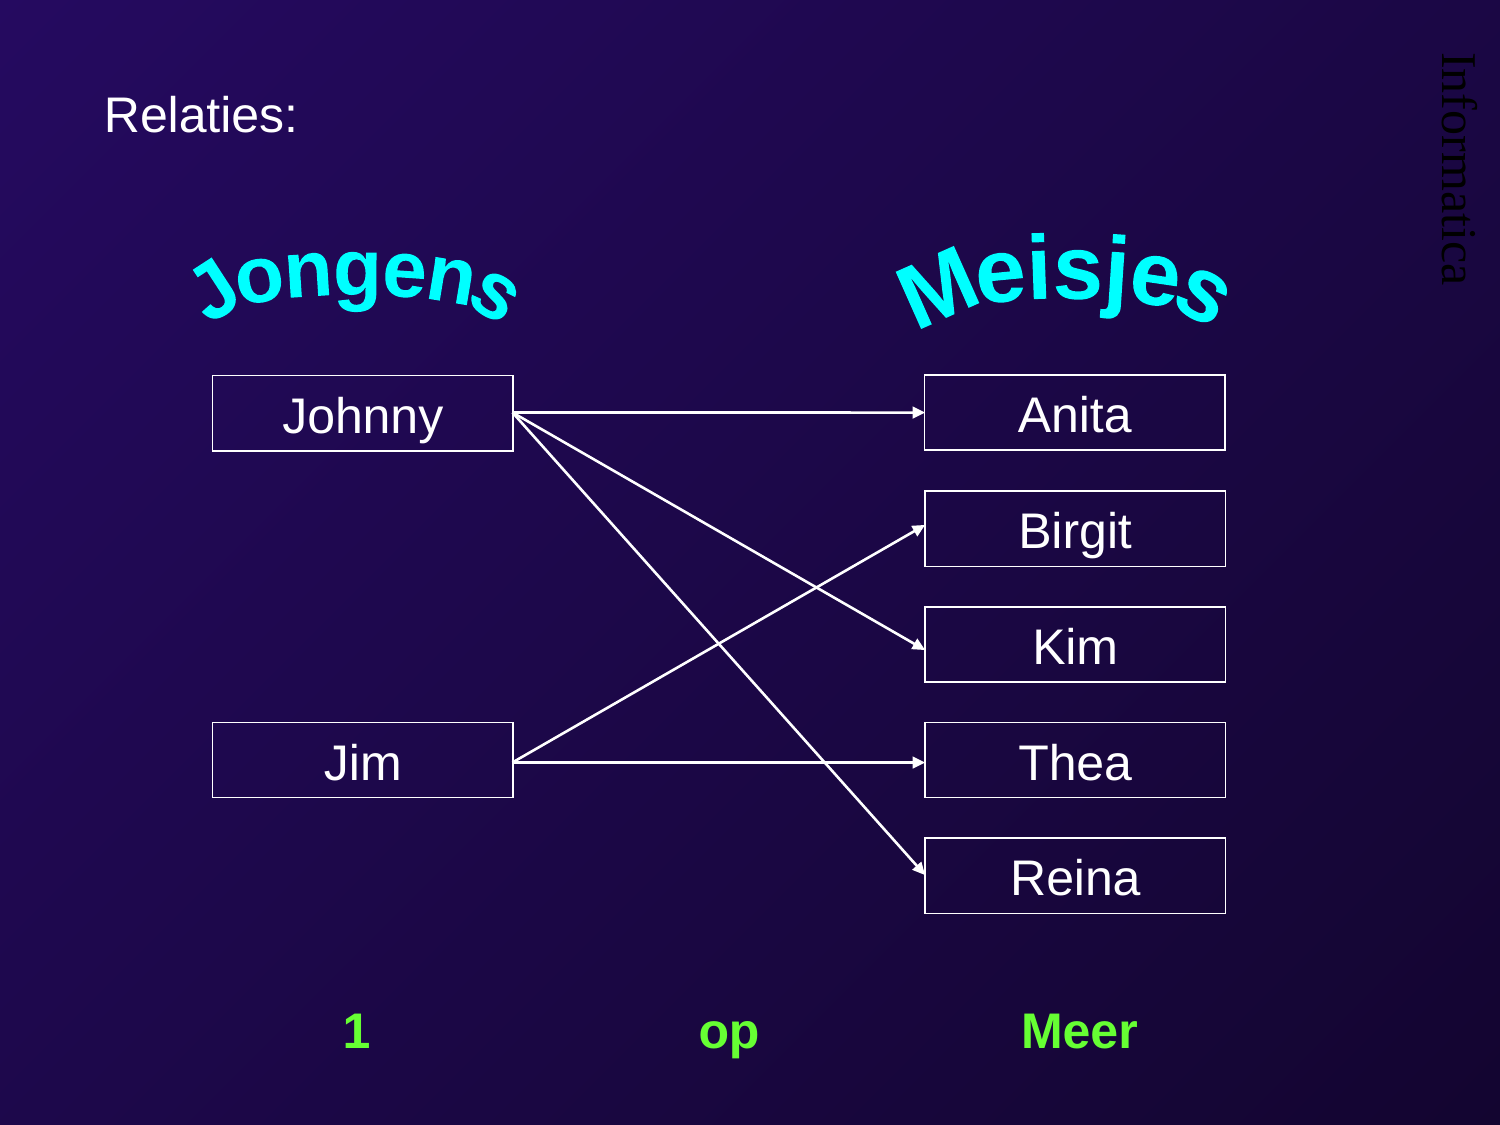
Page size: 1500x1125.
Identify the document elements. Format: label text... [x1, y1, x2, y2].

text_box [719, 525, 919, 644]
text_box [817, 588, 919, 650]
text_box [518, 406, 919, 419]
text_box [212, 374, 514, 799]
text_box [924, 373, 1226, 915]
text_box [518, 418, 919, 873]
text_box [327, 990, 1153, 1066]
text_box Relaties: [88, 75, 313, 150]
text_box [826, 756, 919, 769]
